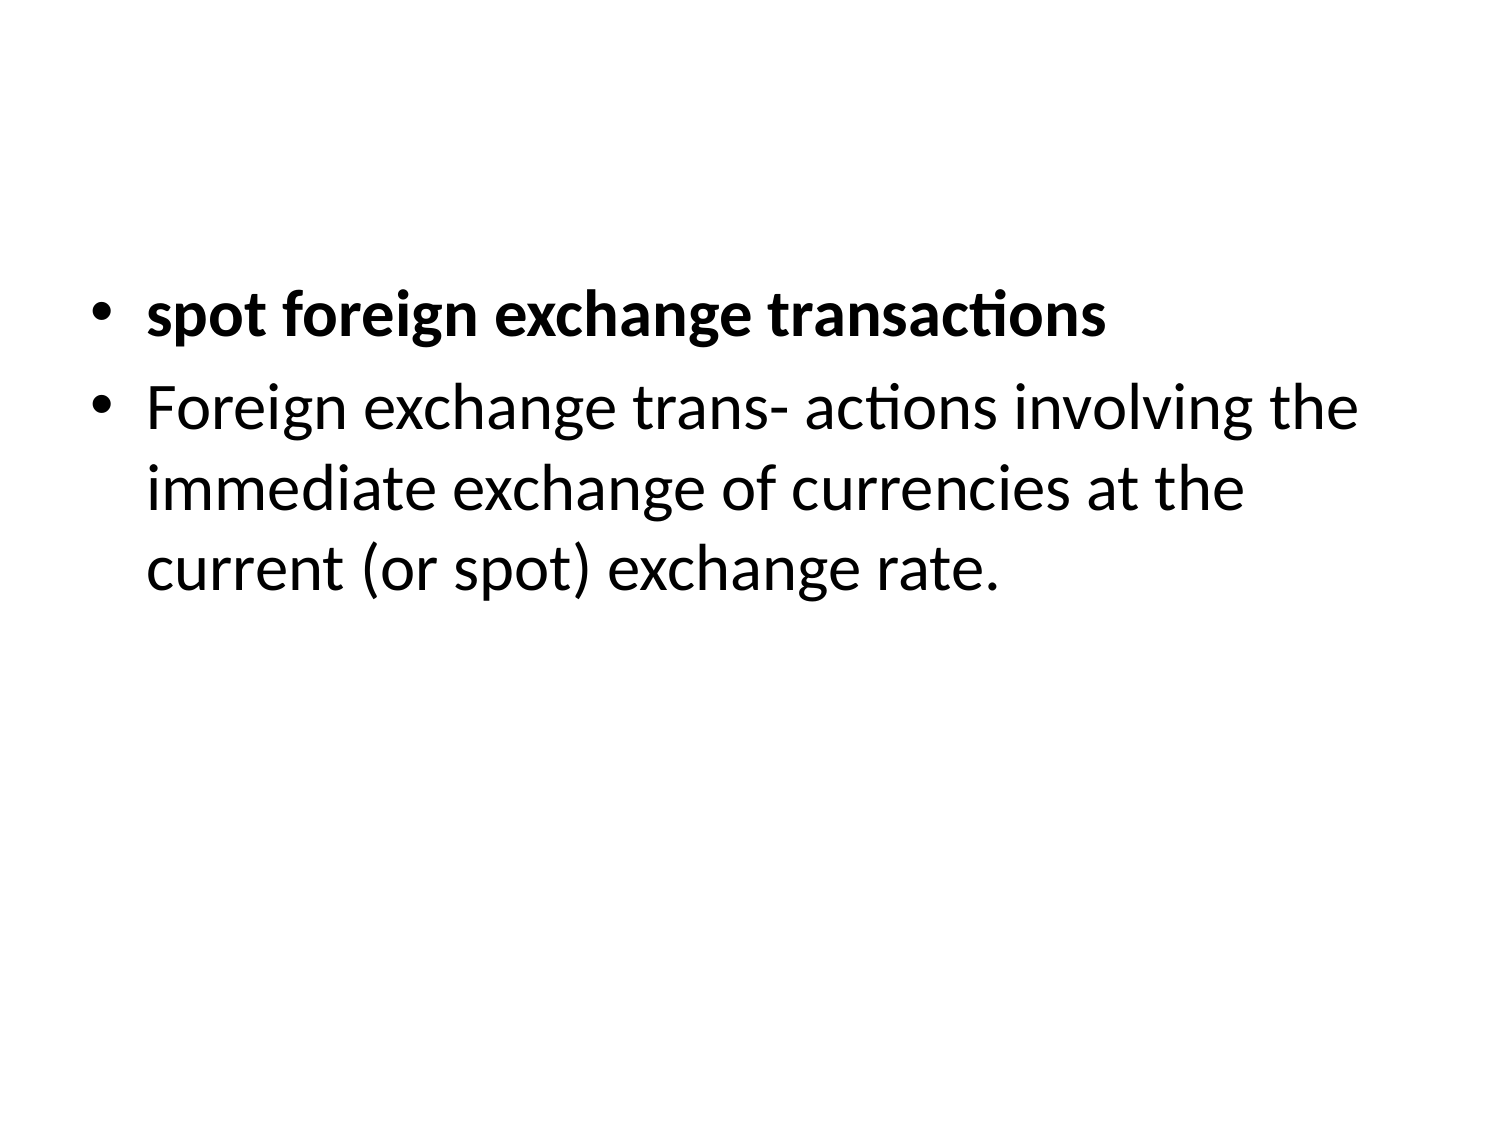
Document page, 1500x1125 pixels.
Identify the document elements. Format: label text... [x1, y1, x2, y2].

list spot foreign exchange transactions Foreign exchange trans- actions involving the immediate exchange of currencies at the current (or spot) exchange rate. [75, 262, 1425, 1005]
